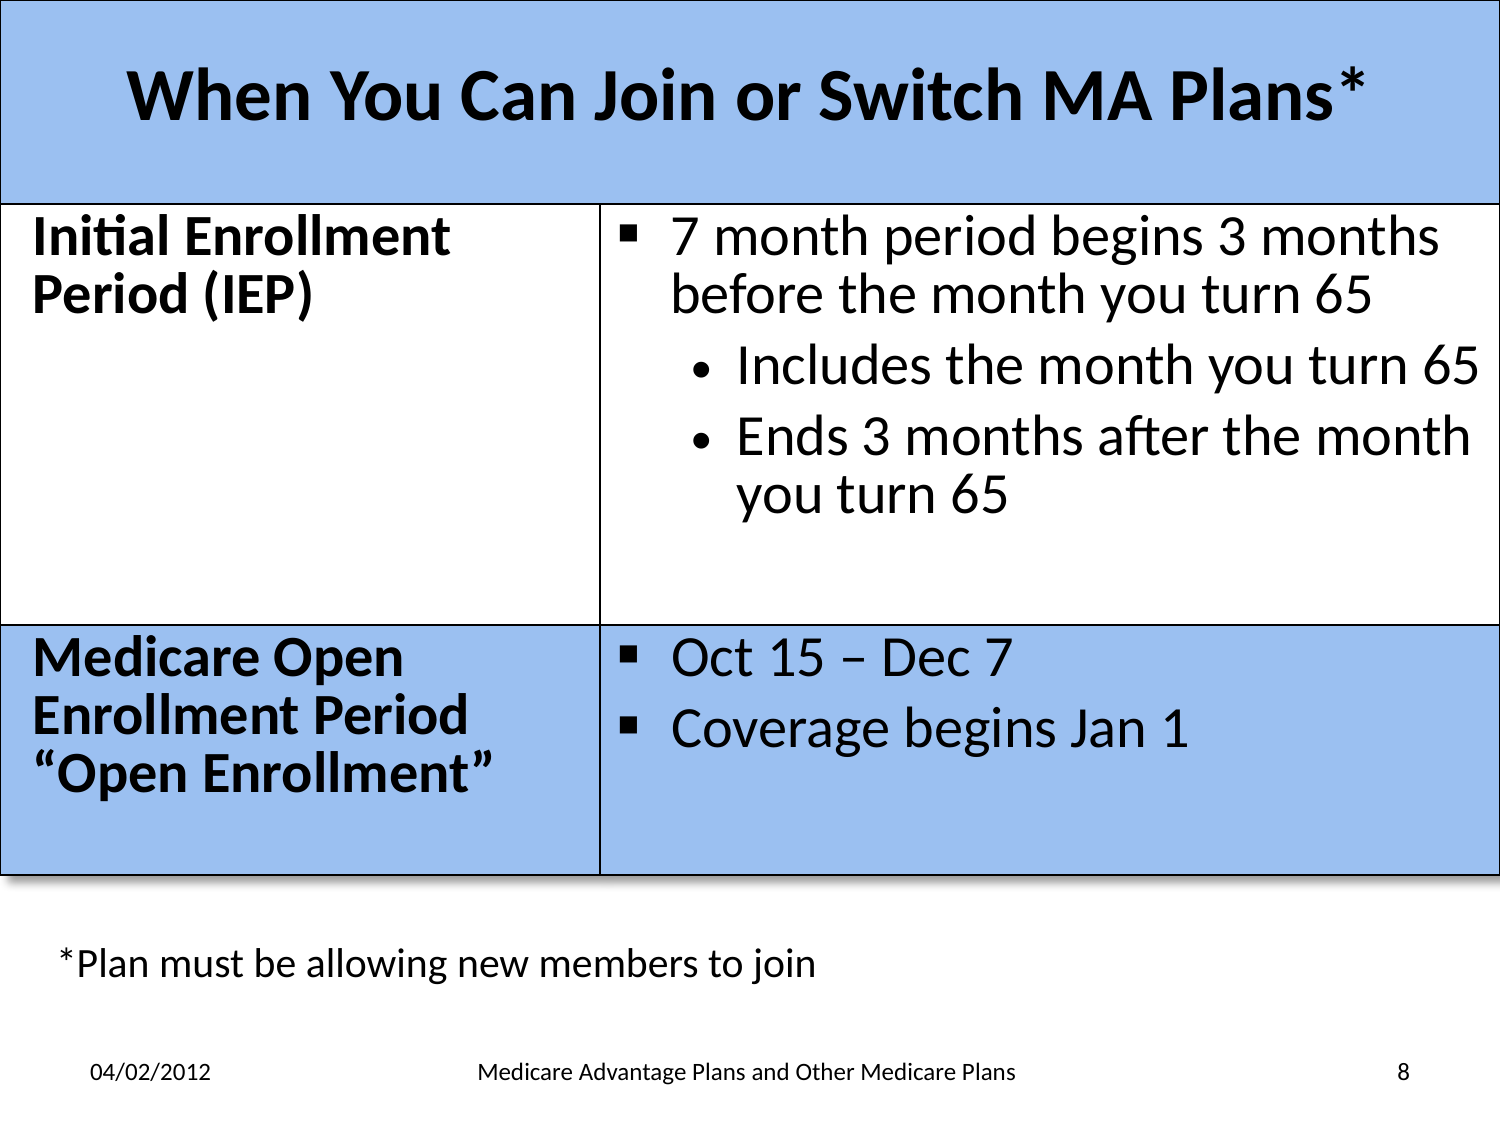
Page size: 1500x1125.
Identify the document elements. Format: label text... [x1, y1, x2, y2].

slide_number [75, 1040, 425, 1100]
slide_number 8 [1074, 1040, 1425, 1100]
table_cell 7 month period begins 3 months before the month you turn 65 Includes the month you turn 65 Ends 3 months after the month you turn 65 [601, 205, 1499, 624]
footer Medicare Advantage Plans and Other Medicare Plans [450, 1040, 1050, 1100]
table_header When You Can Join or Switch MA Plans* [1, 1, 1499, 203]
picture [0, 876, 1500, 1125]
table_cell Initial Enrollment Period (IEP) [1, 205, 599, 624]
table_cell Oct 15 – Dec 7 Coverage begins Jan 1 [601, 626, 1499, 874]
text_box *Plan must be allowing new members to join [41, 928, 1467, 994]
table_cell Medicare Open Enrollment Period “Open Enrollment” [1, 626, 599, 874]
